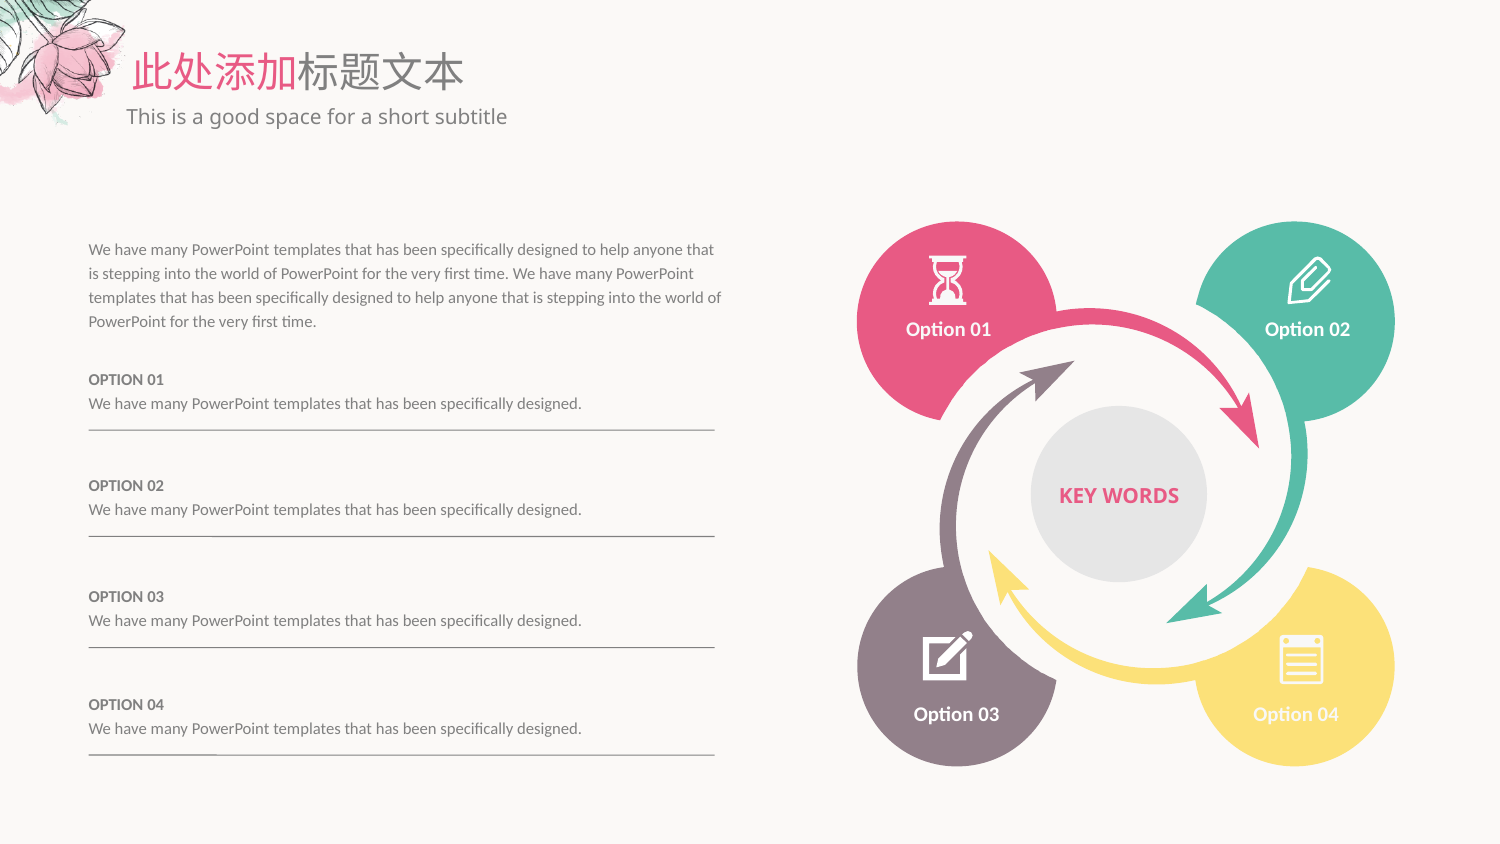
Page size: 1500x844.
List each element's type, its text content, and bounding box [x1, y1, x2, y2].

text_box [962, 631, 973, 642]
text_box [1287, 256, 1332, 305]
text_box Option 04 [1242, 700, 1349, 726]
text_box [1166, 221, 1395, 624]
text_box [929, 255, 967, 305]
text_box OPTION 03 We have many PowerPoint templates that has been specifically designed. [88, 582, 715, 631]
text_box [856, 221, 1260, 449]
text_box Option 03 [903, 700, 1010, 726]
text_box [857, 360, 1075, 767]
text_box 此处添加标题文本 [130, 45, 587, 96]
text_box Option 02 [1254, 315, 1361, 341]
text_box [922, 637, 967, 681]
text_box [1030, 405, 1208, 583]
picture [0, 0, 126, 127]
text_box [936, 636, 967, 668]
text_box This is a good space for a short subtitle [126, 95, 523, 136]
text_box KEY WORDS [1045, 482, 1193, 508]
text_box OPTION 04 We have many PowerPoint templates that has been specifically designed. [88, 689, 715, 738]
text_box OPTION 01 We have many PowerPoint templates that has been specifically designed. [88, 364, 715, 413]
text_box OPTION 02 We have many PowerPoint templates that has been specifically designed. [88, 471, 715, 519]
text_box [1279, 634, 1324, 685]
text_box [988, 550, 1395, 767]
text_box Option 01 [895, 315, 1002, 341]
text_box We have many PowerPoint templates that has been specifically designed to help anyone that is stepping into the world of PowerPoint for the very first time. We have many PowerPoint templates that has been specifically designed to help anyone that is stepping into the world of PowerPoint for the very first time. [88, 234, 727, 331]
